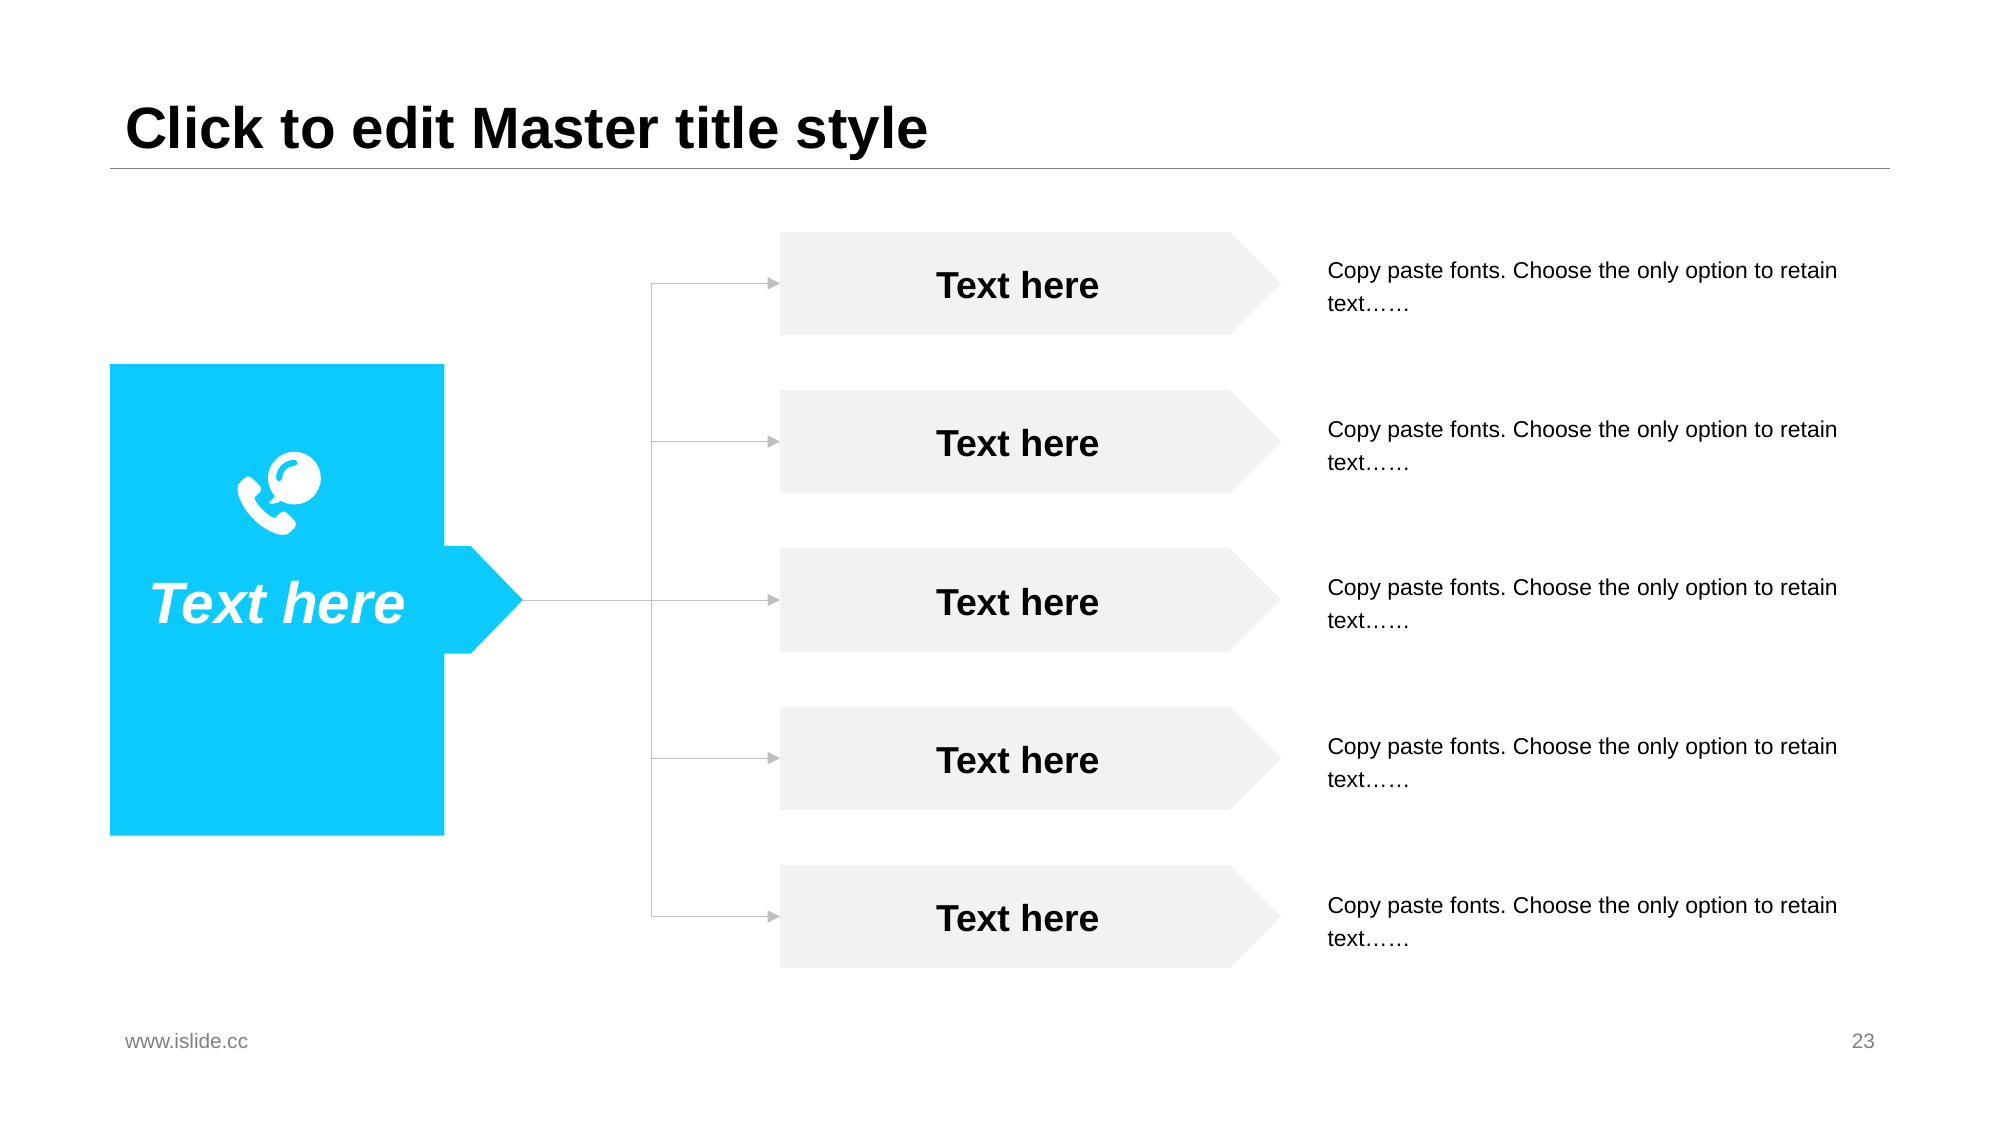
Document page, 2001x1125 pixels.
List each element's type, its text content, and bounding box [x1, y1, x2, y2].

footer www.islide.cc [109, 1023, 790, 1058]
slide_number 23 [1412, 1023, 1890, 1058]
title Click to edit Master title style [109, 0, 1890, 169]
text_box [109, 231, 1890, 970]
